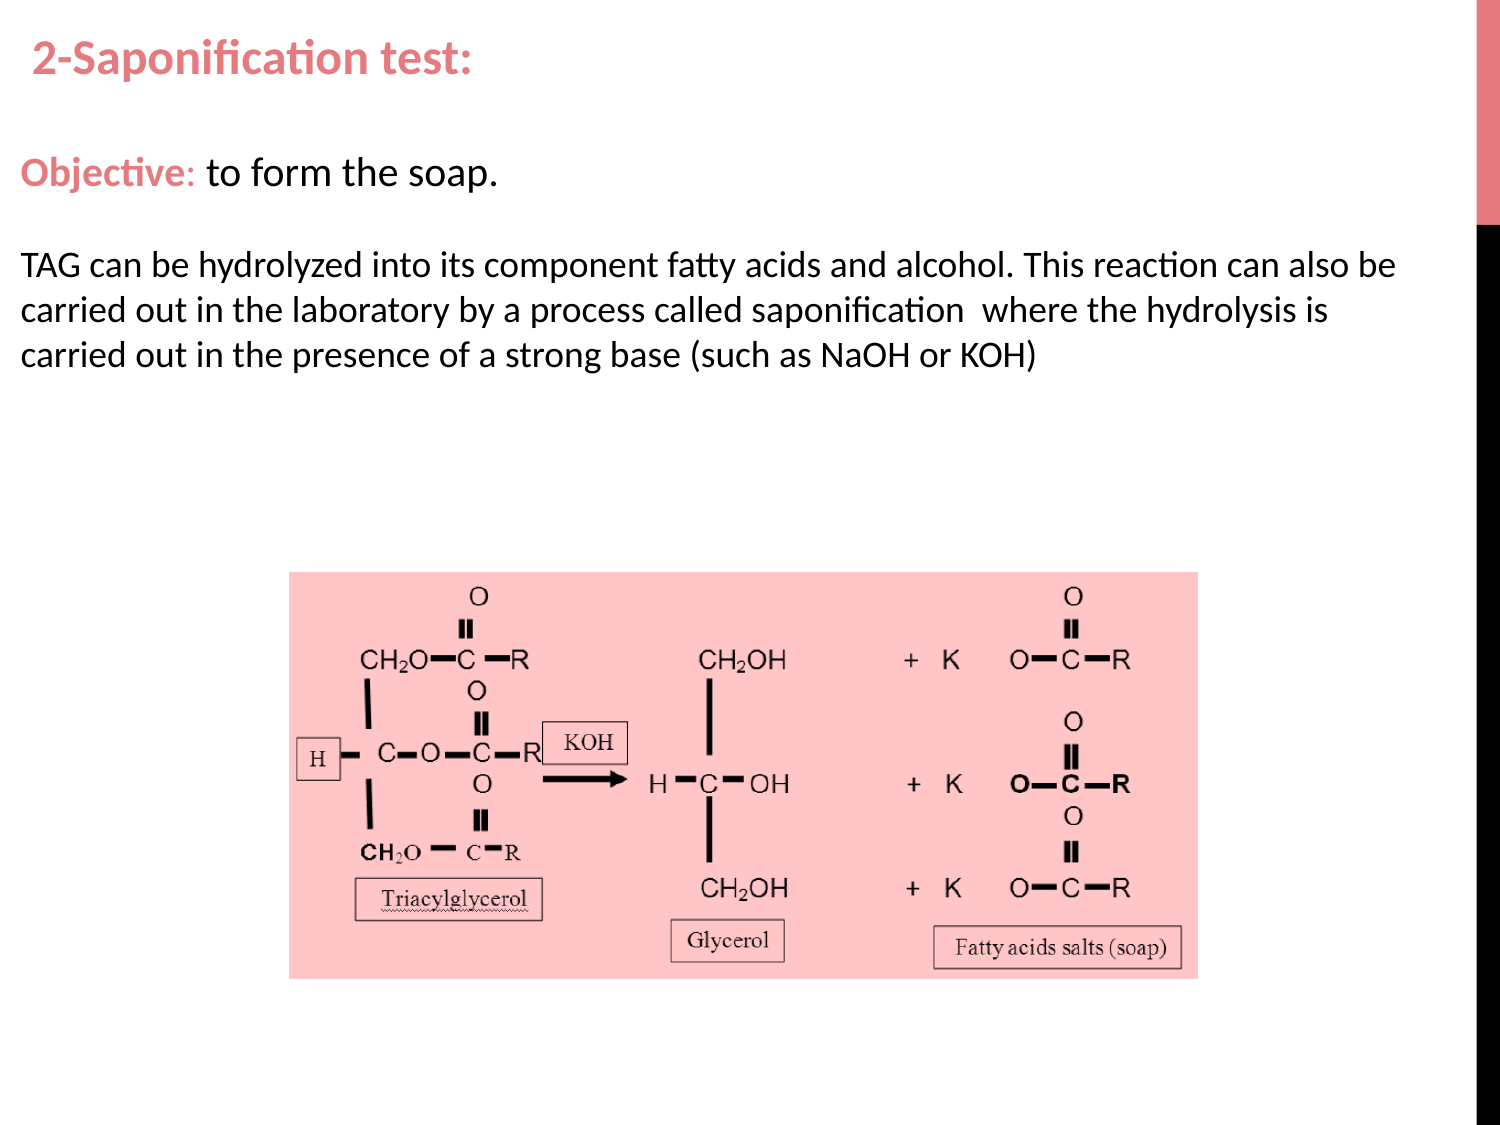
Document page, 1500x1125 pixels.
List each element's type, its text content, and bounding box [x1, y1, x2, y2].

picture [288, 572, 1199, 980]
text_box 2-Saponification test: Objective: to form the soap. TAG can be hydrolyzed into its component fatty acids and alcohol. This reaction can also be carried out in the laboratory by a process called saponification where the hydrolysis is carried out in the presence of a strong base (such as NaOH or KOH) [5, 17, 1436, 1125]
